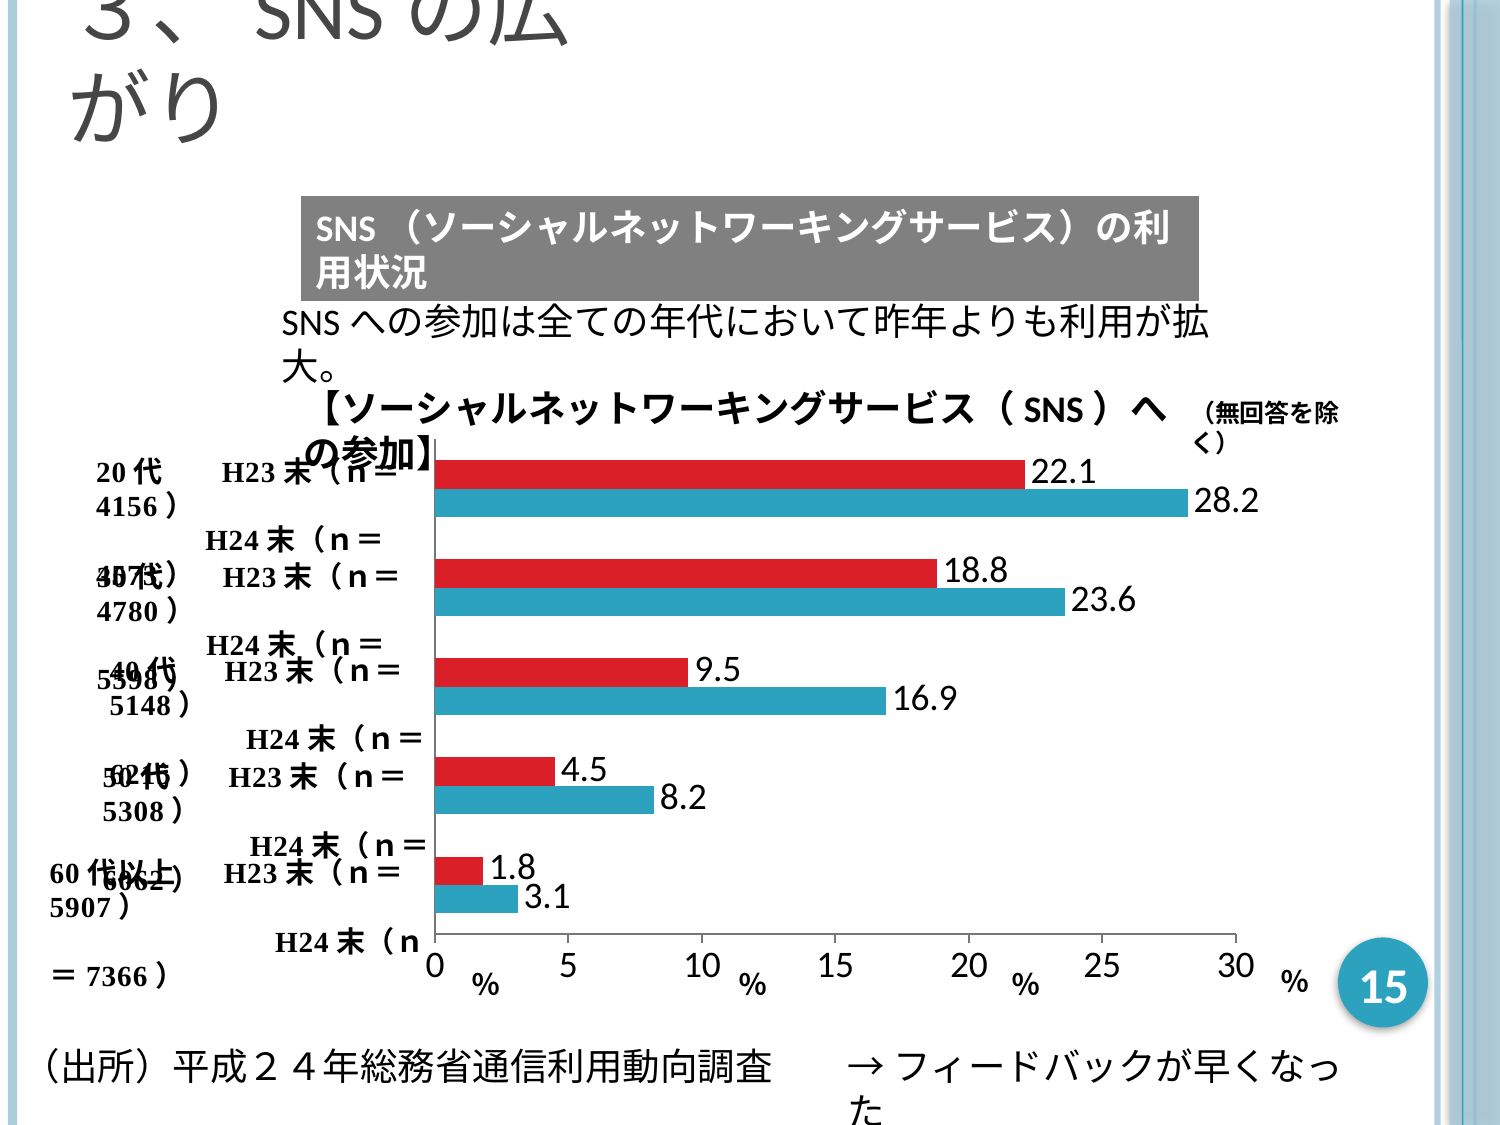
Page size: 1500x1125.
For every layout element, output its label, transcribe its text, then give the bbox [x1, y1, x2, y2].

title ３、SNSの広がり [53, 30, 667, 164]
text_box （無回答を除く） [1175, 390, 1378, 465]
chart [34, 437, 1278, 1041]
text_box →フィードバックが早くなった [832, 1035, 1364, 1125]
text_box SNSへの参加は全ての年代において昨年よりも利用が拡大。 [266, 290, 1260, 396]
text_box ％ [1284, 955, 1322, 1006]
text_box （出所）平成２４年総務省通信利用動向調査 [7, 1035, 788, 1096]
text_box SNS（ソーシャルネットワーキングサービス）の利用状況 [301, 196, 1199, 301]
text_box 【ソーシャルネットワーキングサービス（SNS）への参加】 [289, 377, 1211, 434]
slide_number 15 [1333, 940, 1434, 1027]
